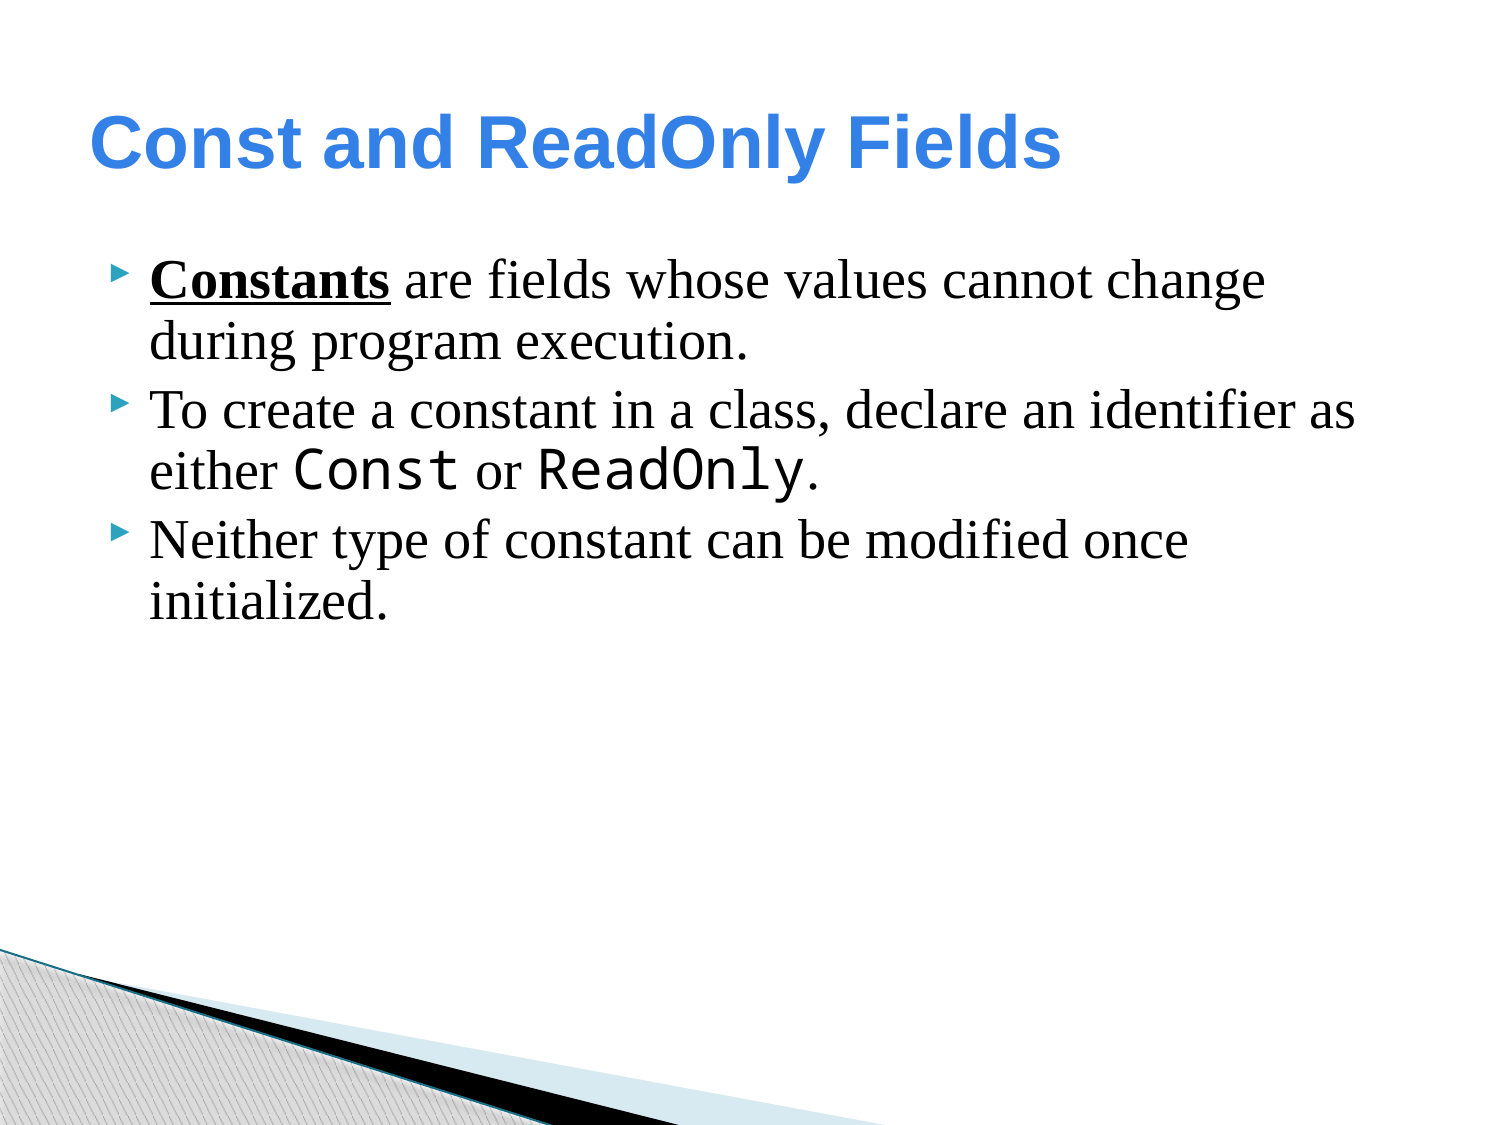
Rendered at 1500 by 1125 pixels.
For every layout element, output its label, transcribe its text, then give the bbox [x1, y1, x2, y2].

list Constants are fields whose values cannot change during program execution. To create a constant in a class, declare an identifier as either Const or ReadOnly. Neither type of constant can be modified once initialized. [75, 243, 1425, 986]
title Const and ReadOnly Fields [75, 45, 1425, 233]
